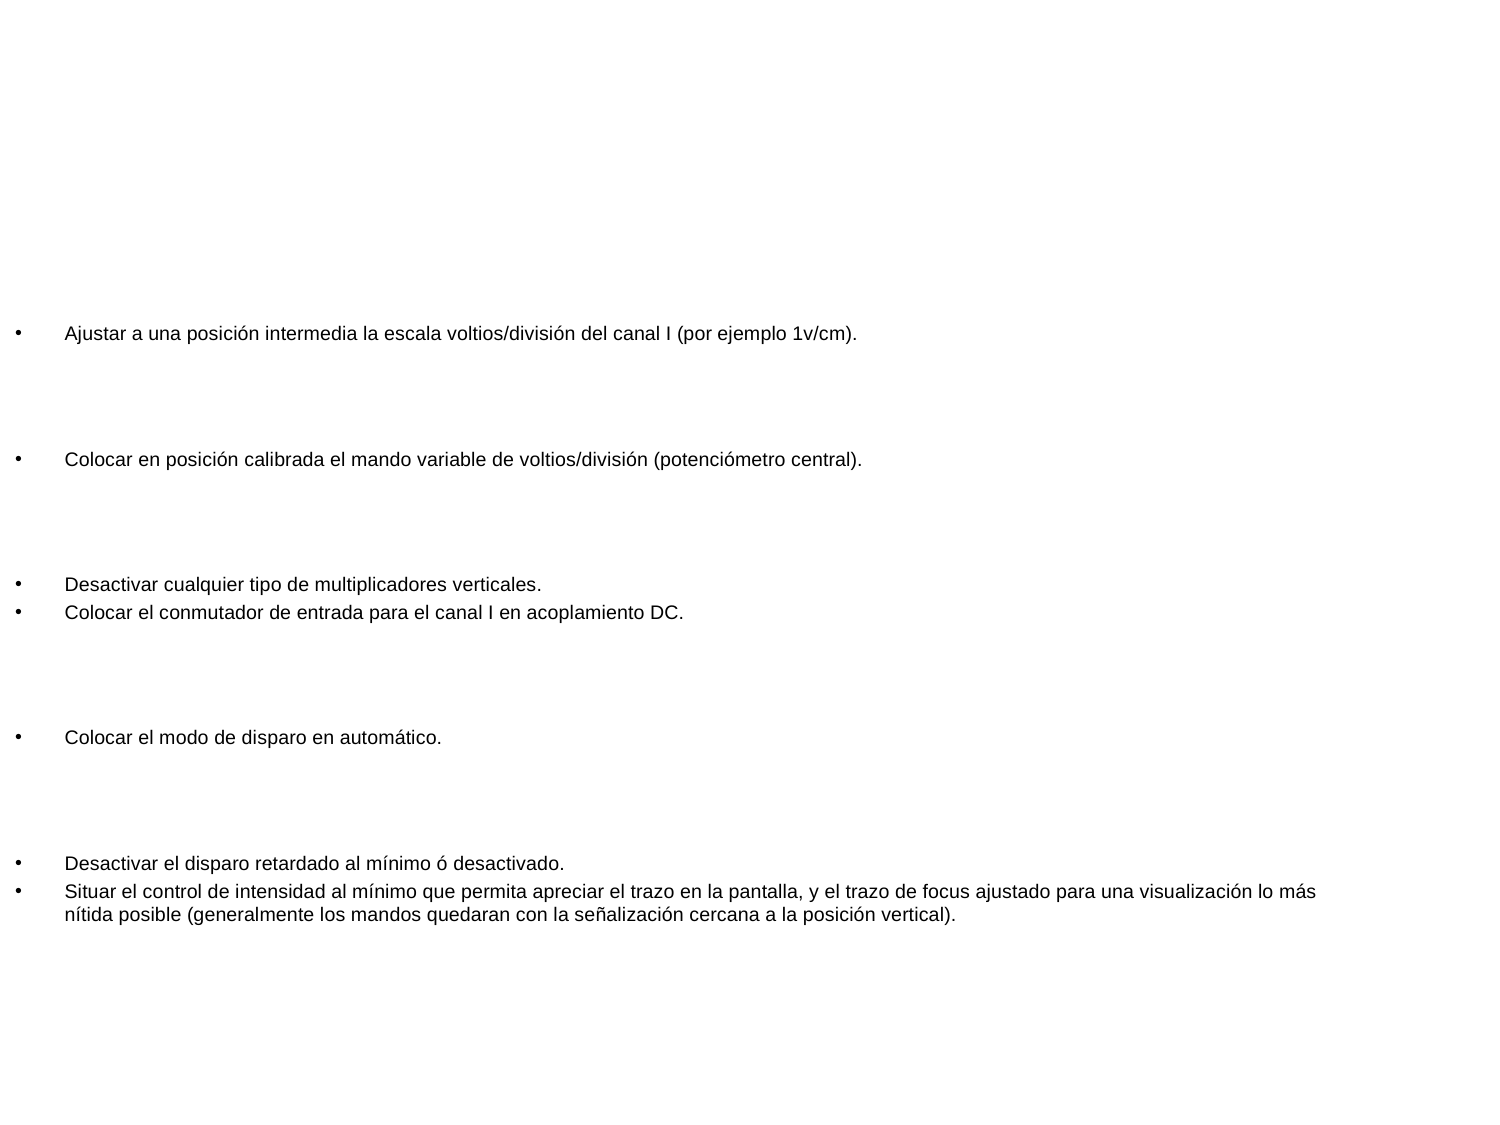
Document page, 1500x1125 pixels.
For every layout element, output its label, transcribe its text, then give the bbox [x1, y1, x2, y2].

list Ajustar a una posición intermedia la escala voltios/división del canal I (por ejemplo 1v/cm). Colocar en posición calibrada el mando variable de voltios/división (potenciómetro central). Desactivar cualquier tipo de multiplicadores verticales. Colocar el conmutador de entrada para el canal I en acoplamiento DC. Colocar el modo de disparo en automático. Desactivar el disparo retardado al mínimo ó desactivado. Situar el control de intensidad al mínimo que permita apreciar el trazo en la pantalla, y el trazo de focus ajustado para una visualización lo más nítida posible (generalmente los mandos quedaran con la señalización cercana a la posición vertical). [0, 262, 1350, 1005]
